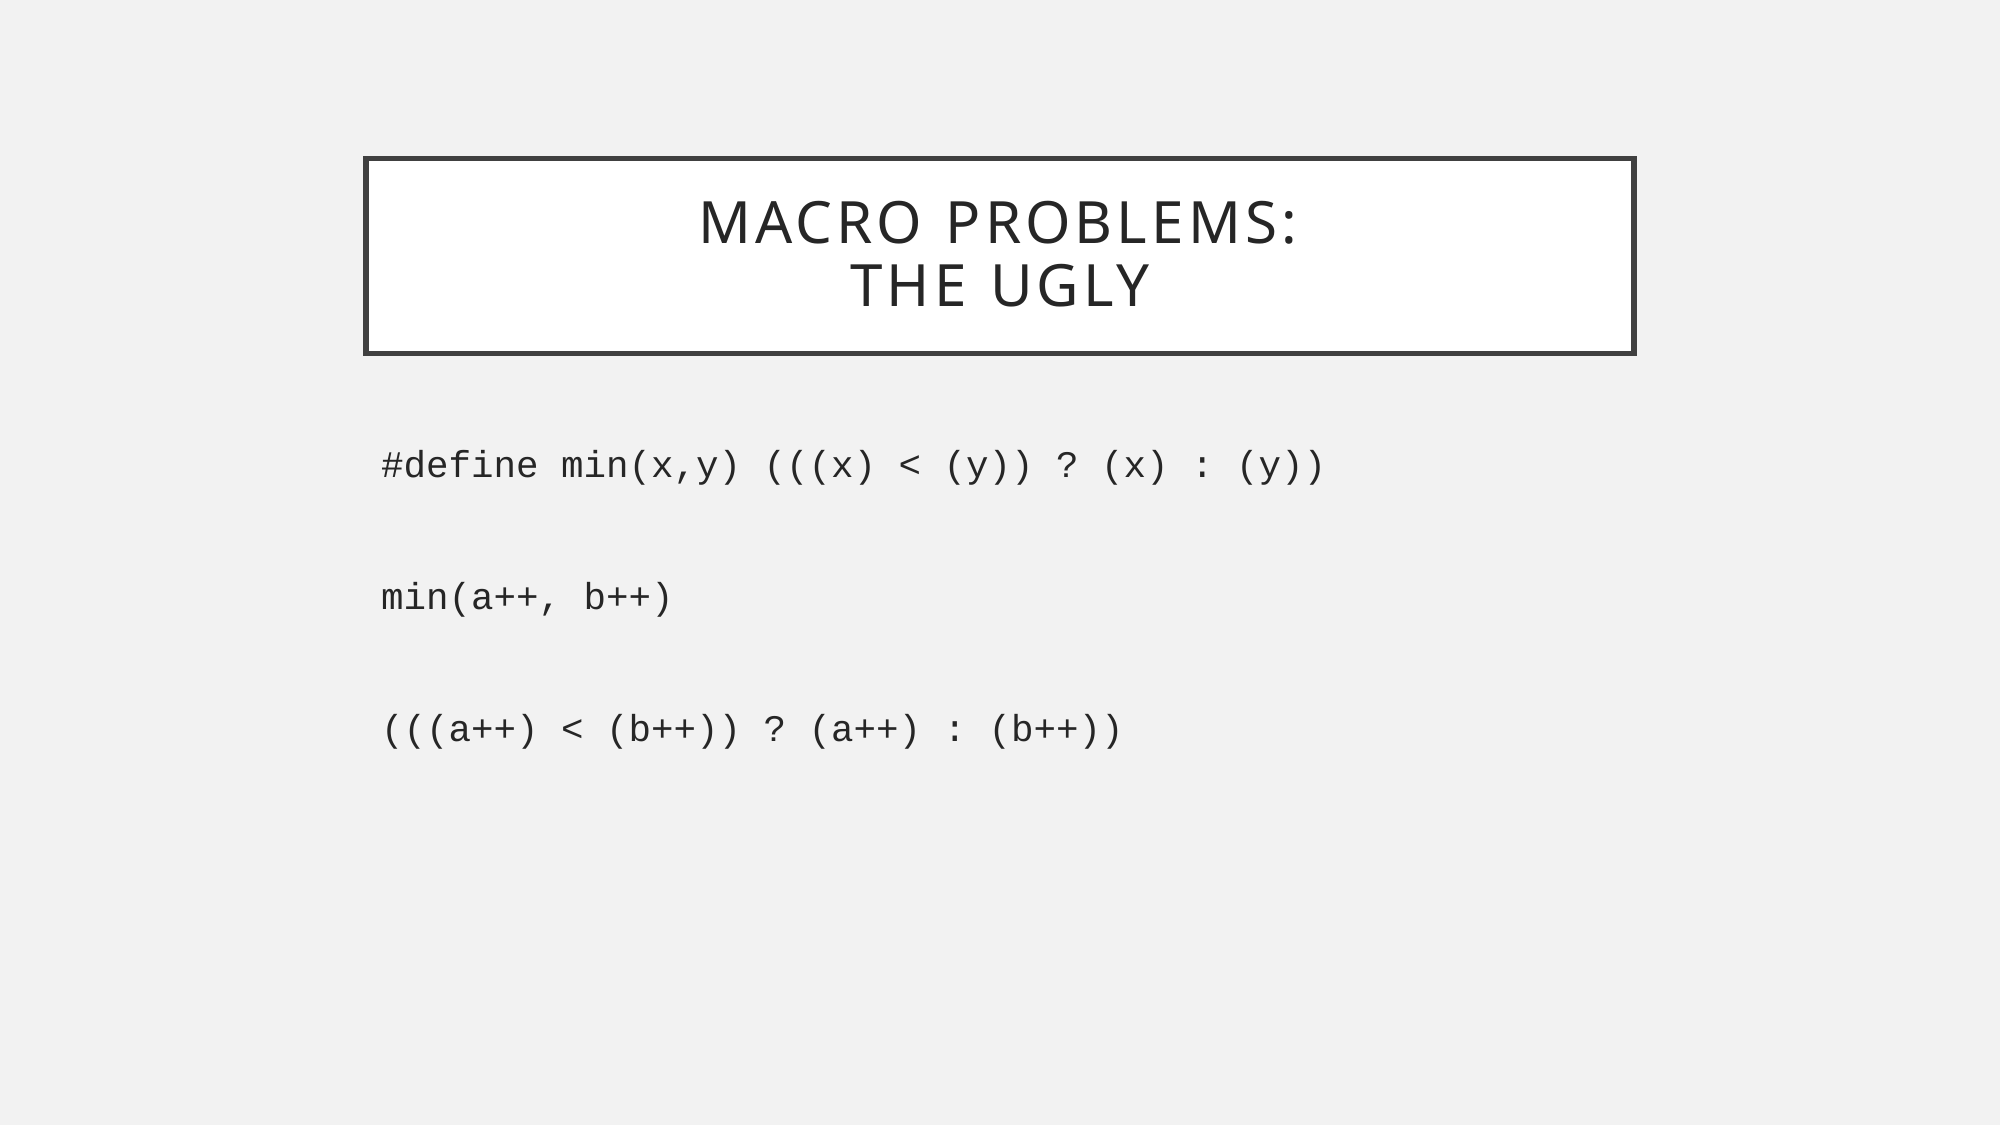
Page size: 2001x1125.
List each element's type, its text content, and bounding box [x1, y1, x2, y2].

list #define min(x,y) (((x) < (y)) ? (x) : (y)) min(a++, b++) (((a++) < (b++)) ? (a++) : (b++)) [366, 432, 1634, 942]
title Macro Problems: The Ugly [363, 156, 1637, 356]
